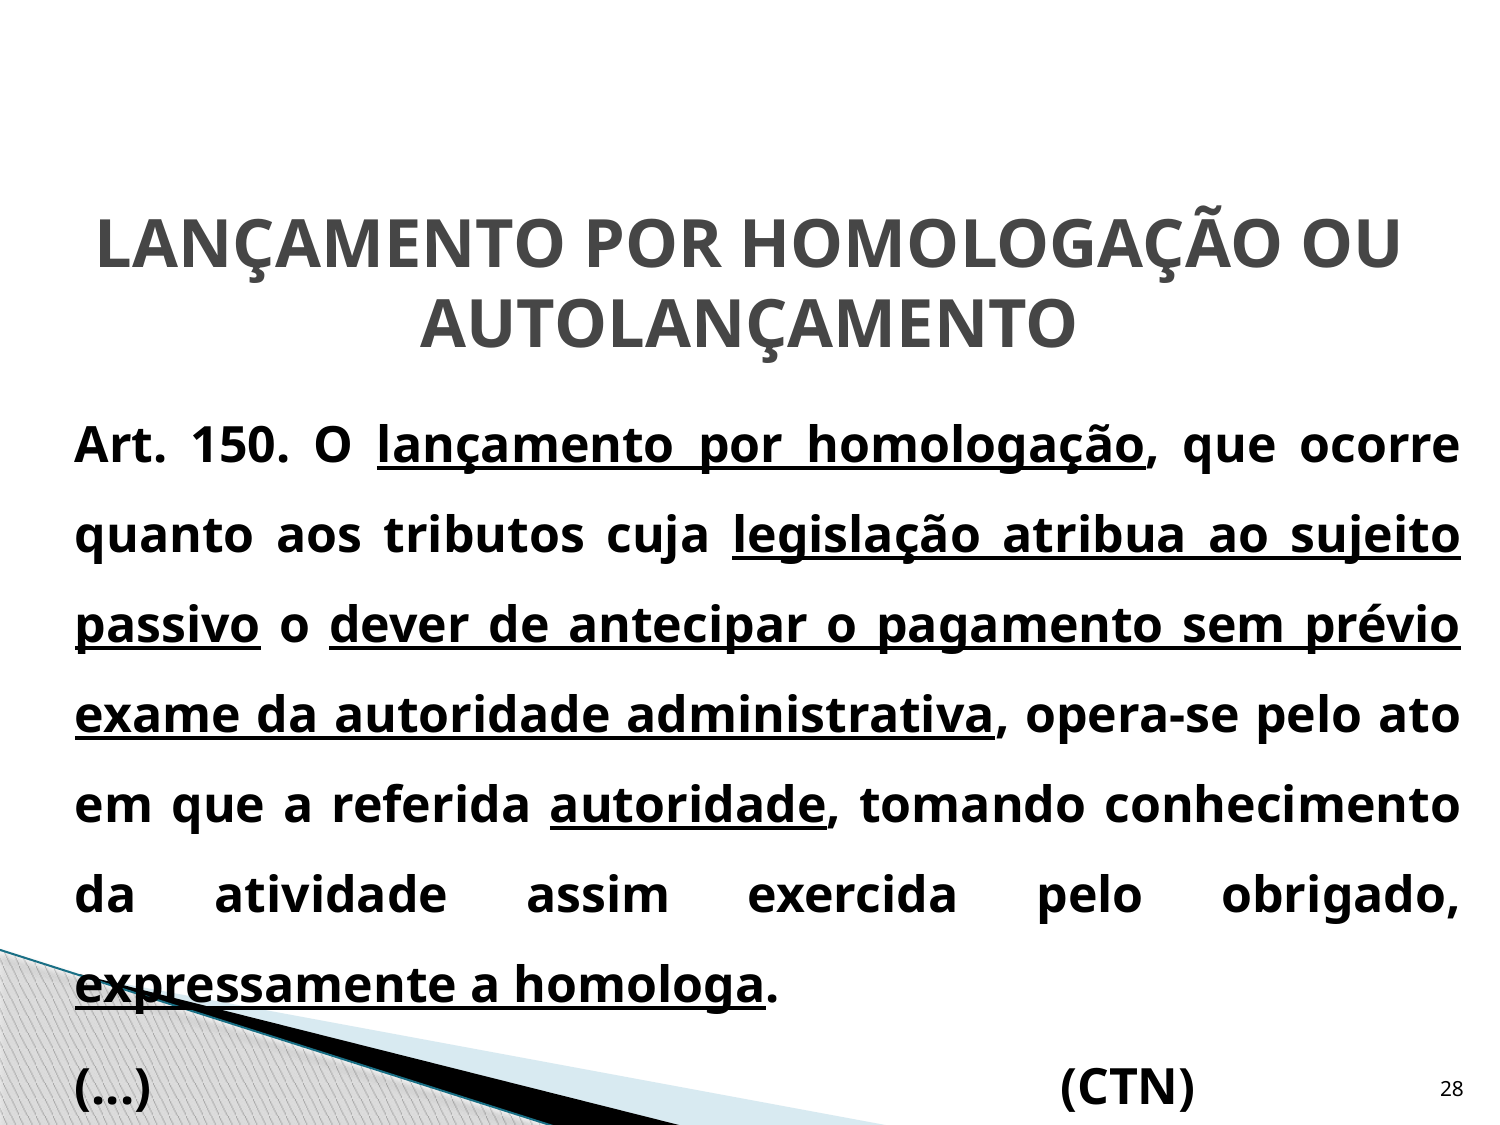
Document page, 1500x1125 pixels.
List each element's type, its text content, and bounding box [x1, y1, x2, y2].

title LANÇAMENTO POR HOMOLOGAÇÃO OU AUTOLANÇAMENTO [0, 246, 1500, 317]
list Art. 150. O lançamento por homologação, que ocorre quanto aos tributos cuja legislação atribua ao sujeito passivo o dever de antecipar o pagamento sem prévio exame da autoridade administrativa, opera-se pelo ato em que a referida autoridade, tomando conhecimento da atividade assim exercida pelo obrigado, expressamente a homologa. (...) (CTN) [0, 374, 1477, 1125]
